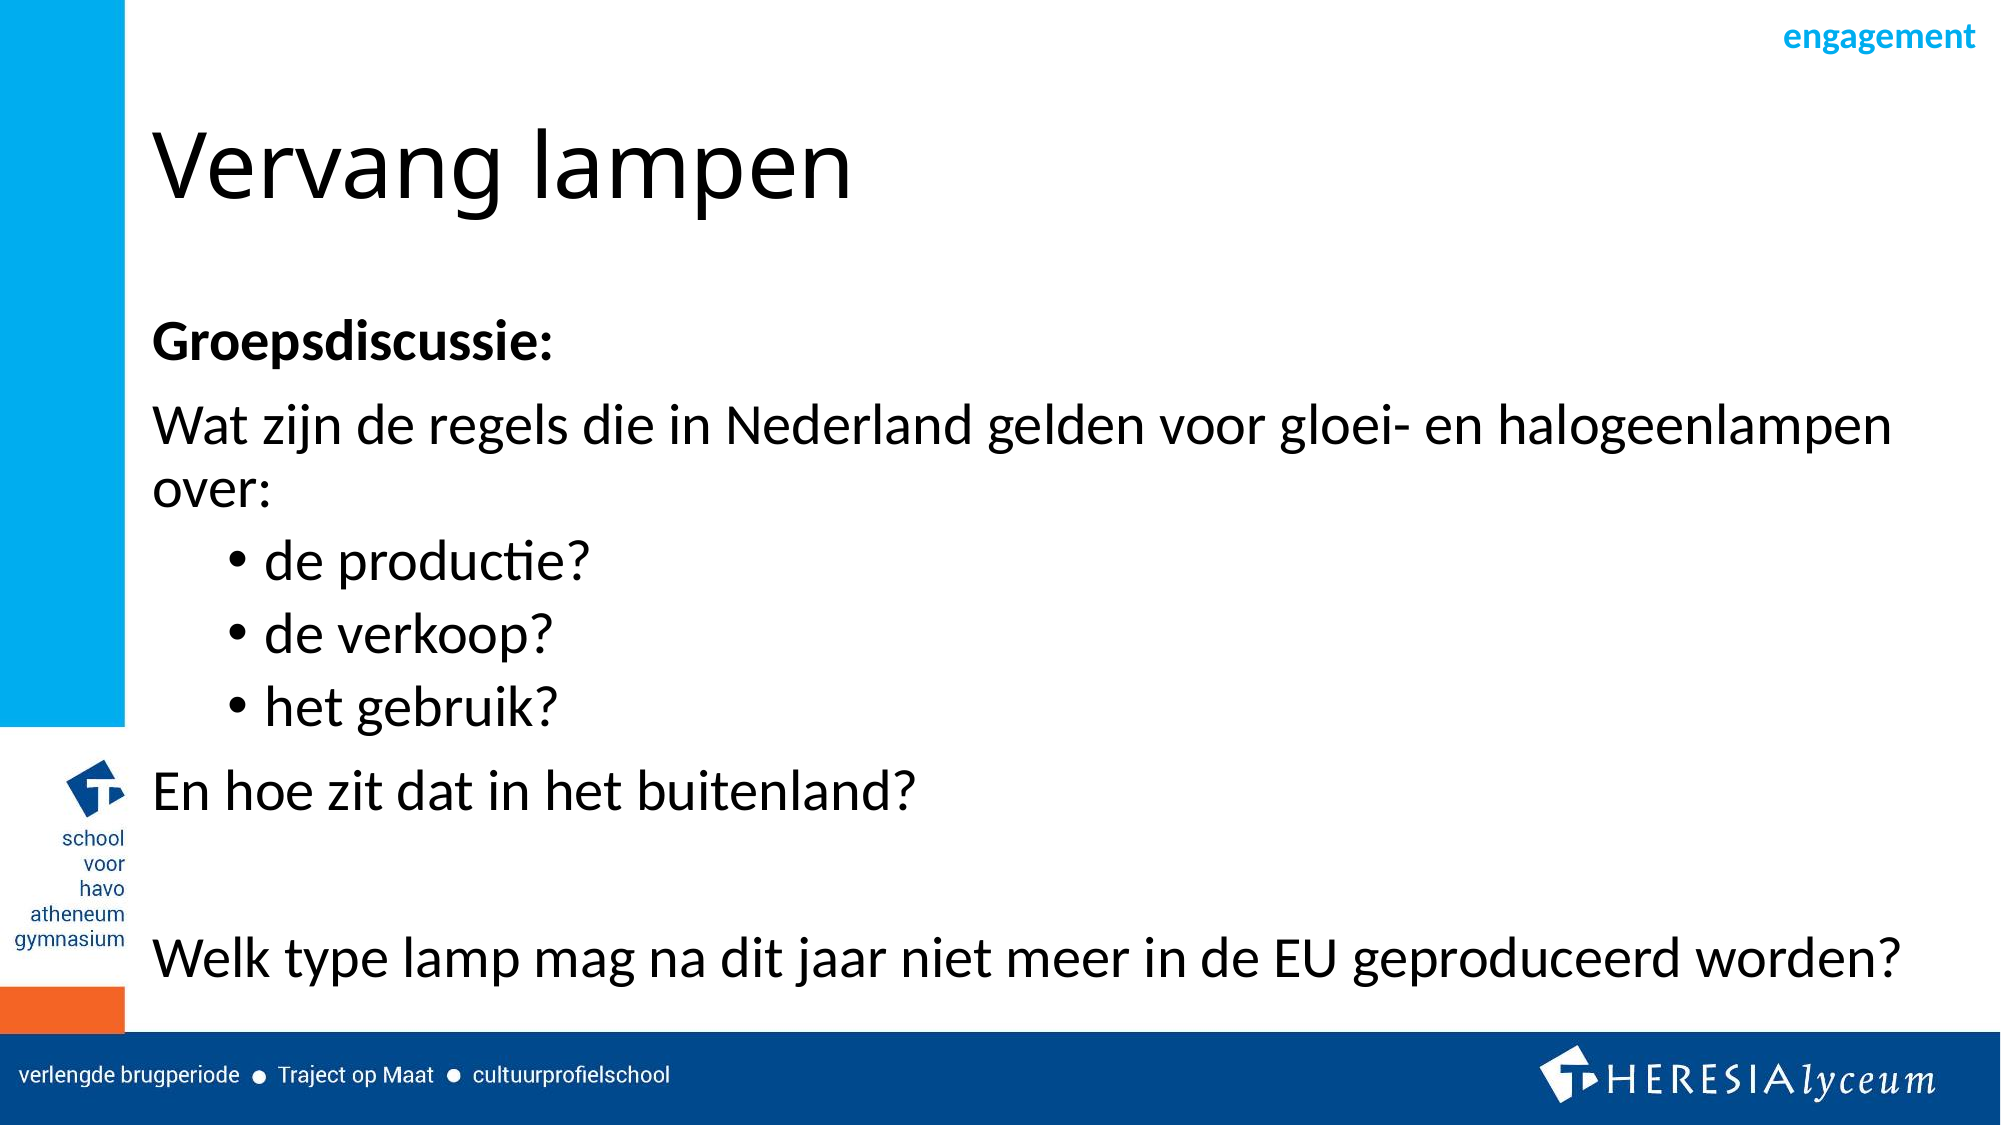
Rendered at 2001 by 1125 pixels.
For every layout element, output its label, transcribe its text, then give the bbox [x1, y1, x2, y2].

text_box engagement [1768, 4, 1992, 64]
title Vervang lampen [137, 59, 1863, 278]
list Groepsdiscussie: Wat zijn de regels die in Nederland gelden voor gloei- en halogeenlampen over: de productie? de verkoop? het gebruik? En hoe zit dat in het buitenland? Welk type lamp mag na dit jaar niet meer in de EU geproduceerd worden? [137, 302, 1963, 1027]
picture [0, 0, 2001, 1125]
